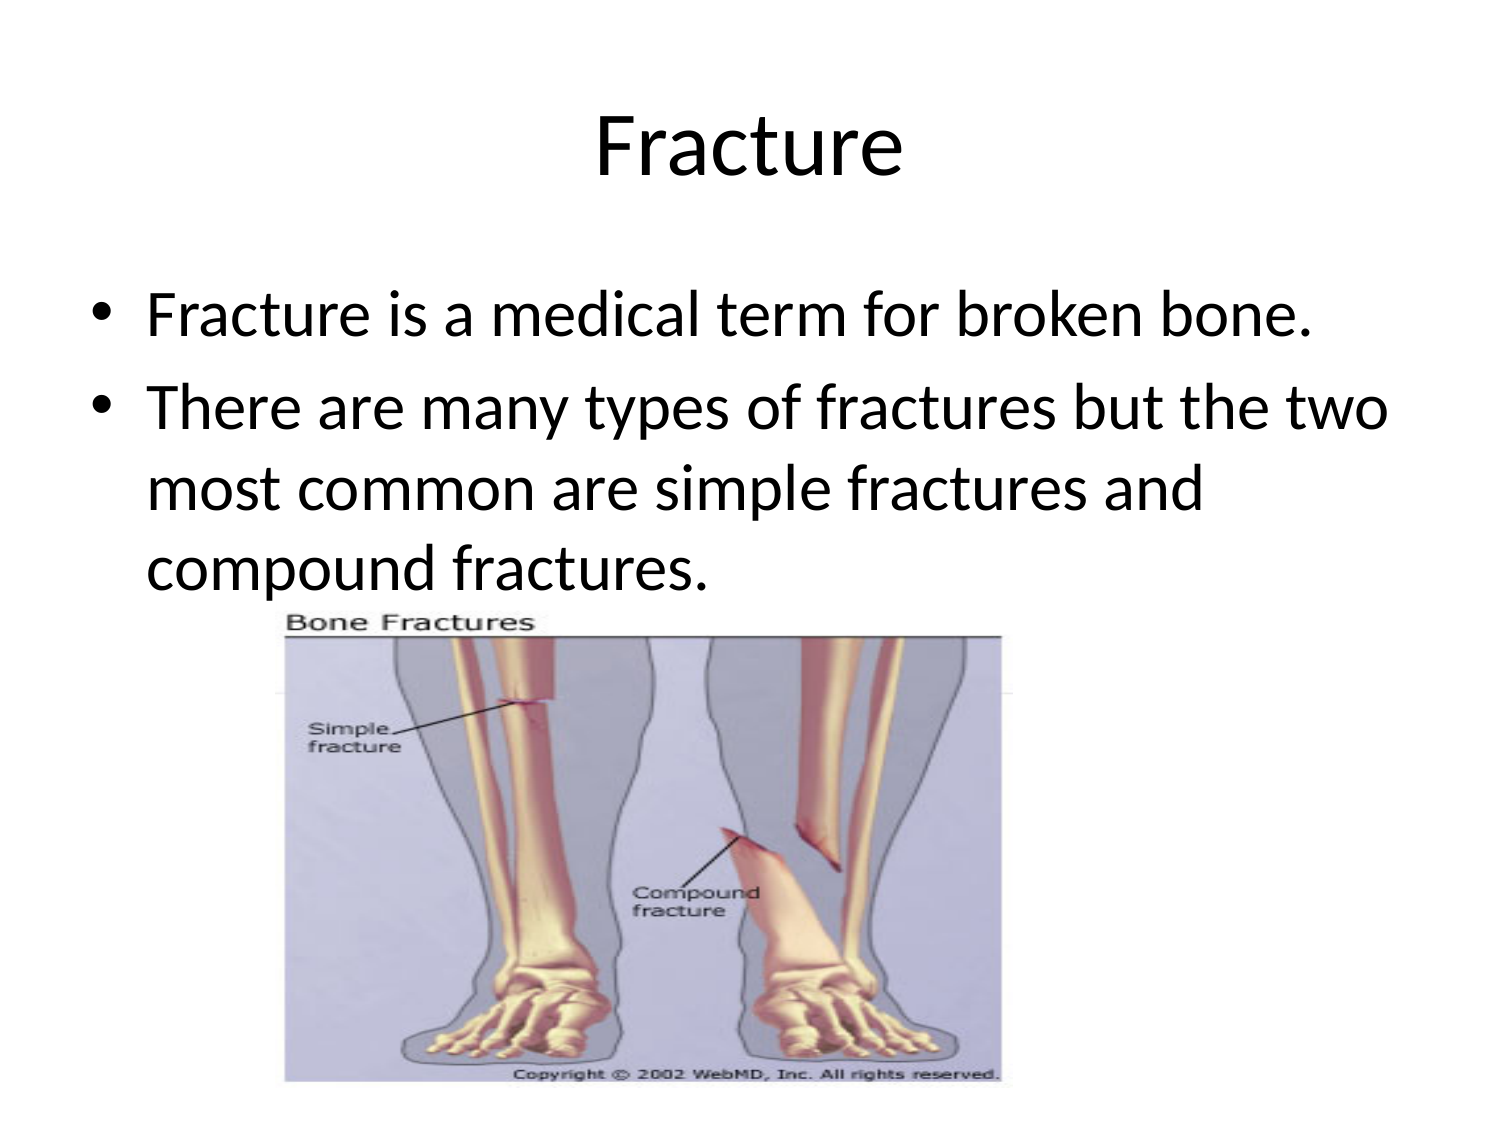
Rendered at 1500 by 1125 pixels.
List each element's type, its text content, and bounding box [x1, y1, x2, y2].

title Fracture [75, 45, 1425, 233]
list Fracture is a medical term for broken bone. There are many types of fractures but the two most common are simple fractures and compound fractures. [75, 262, 1425, 1005]
picture [274, 599, 1013, 1088]
